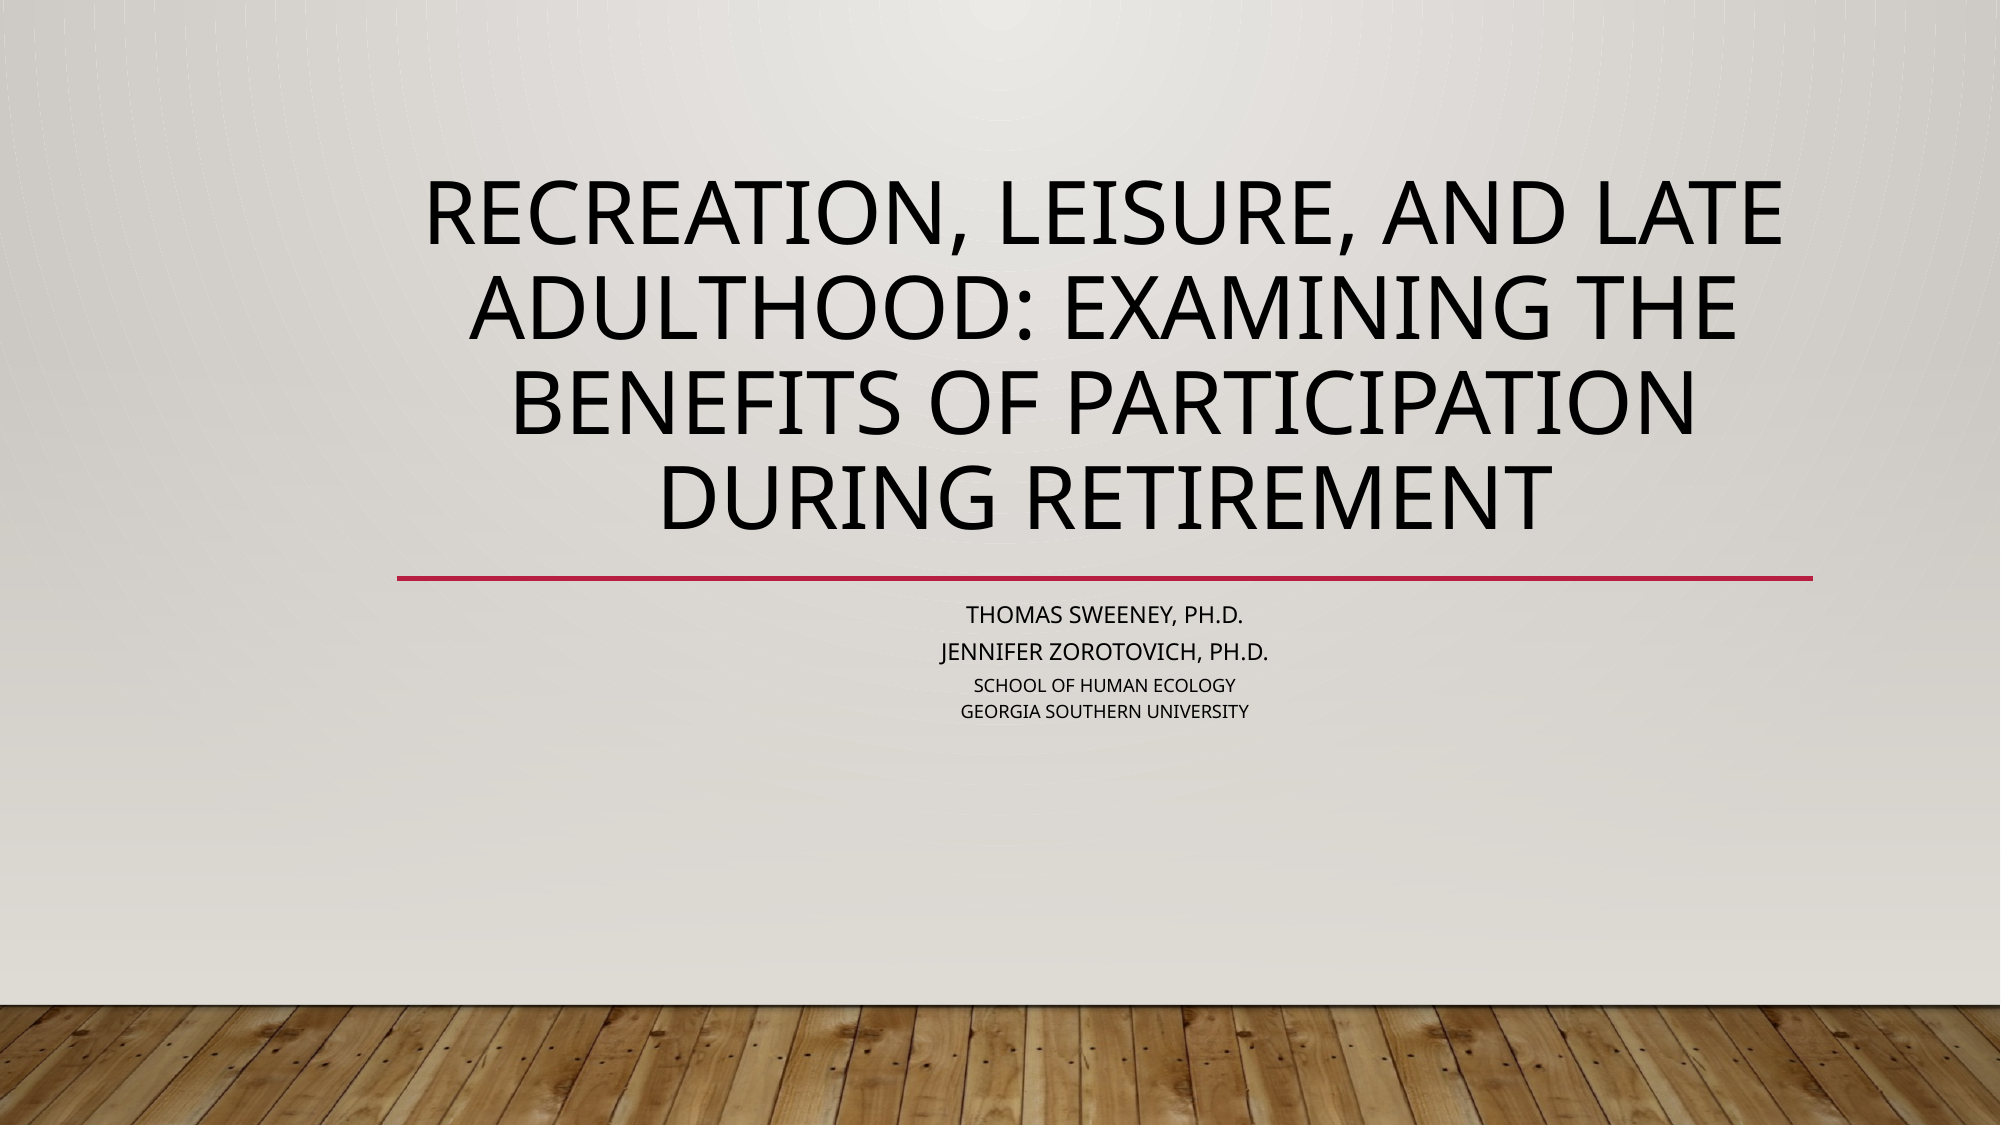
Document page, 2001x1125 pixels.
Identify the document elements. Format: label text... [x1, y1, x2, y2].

picture [0, 1005, 2000, 1125]
title Recreation, Leisure, and Late Adulthood: Examining the Benefits of Participation during Retirement [396, 131, 1814, 549]
subtitle Thomas Sweeney, Ph.D. Jennifer Zorotovich, Ph.D. School of Human Ecology Georgia Southern University [396, 579, 1814, 740]
